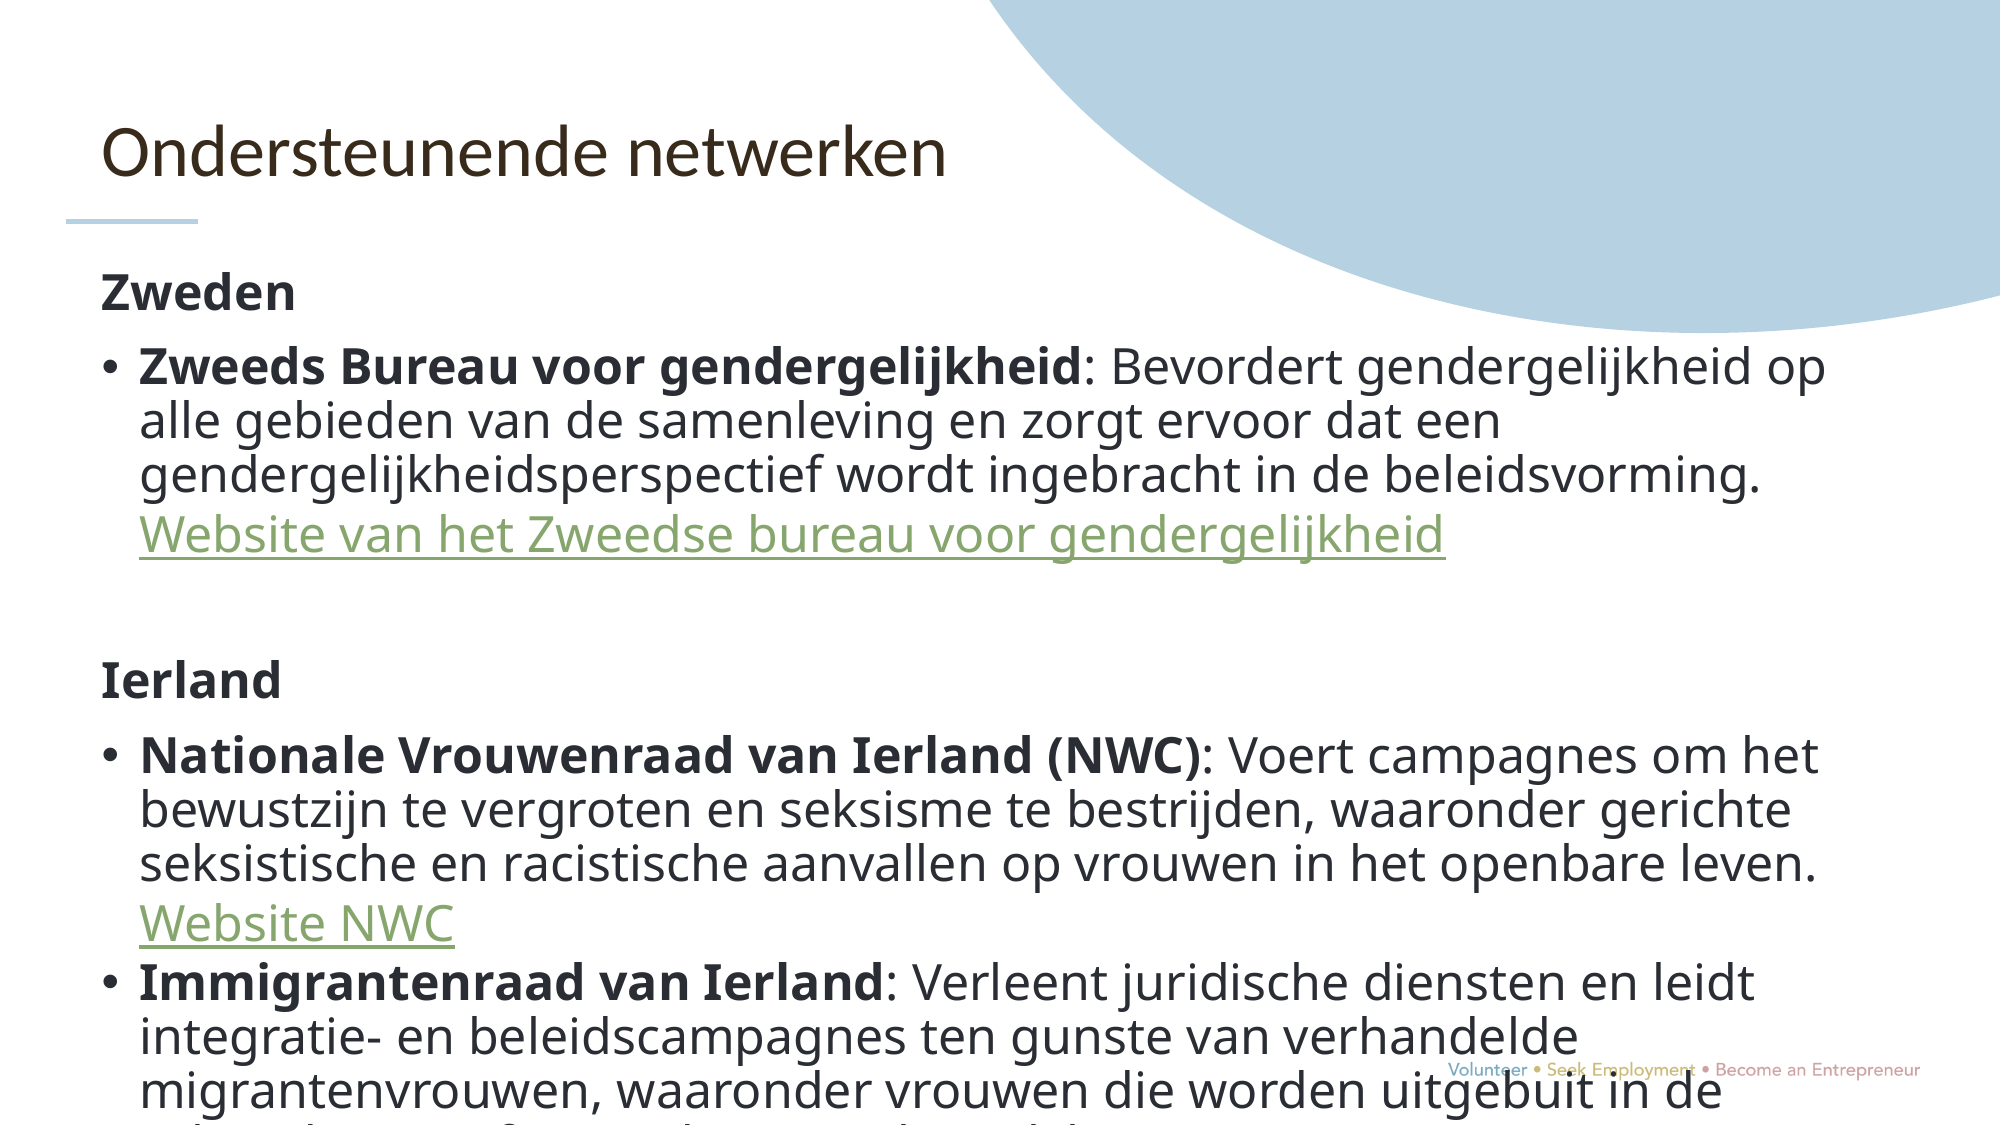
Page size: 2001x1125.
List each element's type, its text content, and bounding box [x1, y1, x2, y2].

list Ondersteunende netwerken [86, 105, 754, 201]
picture [1418, 1046, 1971, 1103]
text_box [66, 219, 198, 224]
list Zweden Zweeds Bureau voor gendergelijkheid: Bevordert gendergelijkheid op alle gebieden van de samenleving en zorgt ervoor dat een gendergelijkheidsperspectief wordt ingebracht in de beleidsvorming. Website van het Zweedse bureau voor gendergelijkheid Ierland Nationale Vrouwenraad van Ierland (NWC): Voert campagnes om het bewustzijn te vergroten en seksisme te bestrijden, waaronder gerichte seksistische en racistische aanvallen op vrouwen in het openbare leven. Website NWC Immigrantenraad van Ierland: Verleent juridische diensten en leidt integratie- en beleidscampagnes ten gunste van verhandelde migrantenvrouwen, waaronder vrouwen die worden uitgebuit in de seksindustrie of via gedwongen huwelijken. Website van de Immigrantenraad van Ierland [86, 259, 1928, 973]
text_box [754, 0, 2000, 453]
